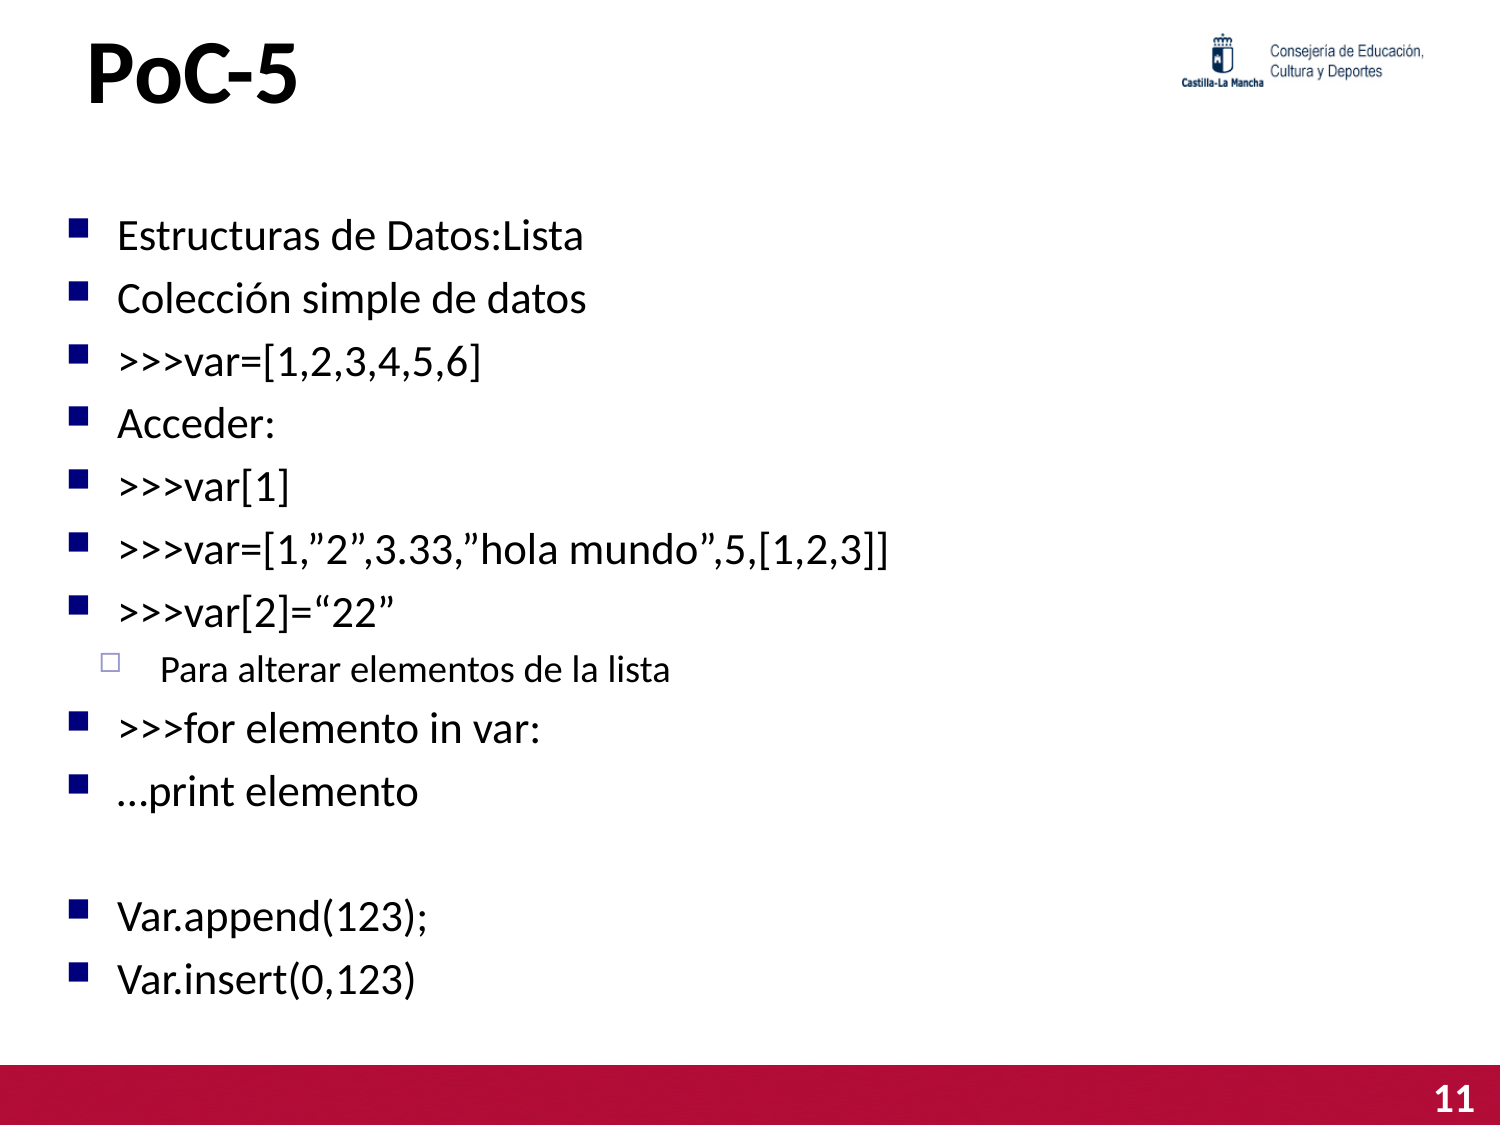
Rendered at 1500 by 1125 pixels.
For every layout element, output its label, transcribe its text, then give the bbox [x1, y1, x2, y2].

list Estructuras de Datos:Lista Colección simple de datos >>>var=[1,2,3,4,5,6] Acceder: >>>var[1] >>>var=[1,”2”,3.33,”hola mundo”,5,[1,2,3]] >>>var[2]=“22” Para alterar elementos de la lista >>>for elemento in var: …print elemento Var.append(123); Var.insert(0,123) [51, 198, 1395, 1018]
picture [0, 1065, 1500, 1125]
title PoC-5 [75, 6, 1425, 197]
